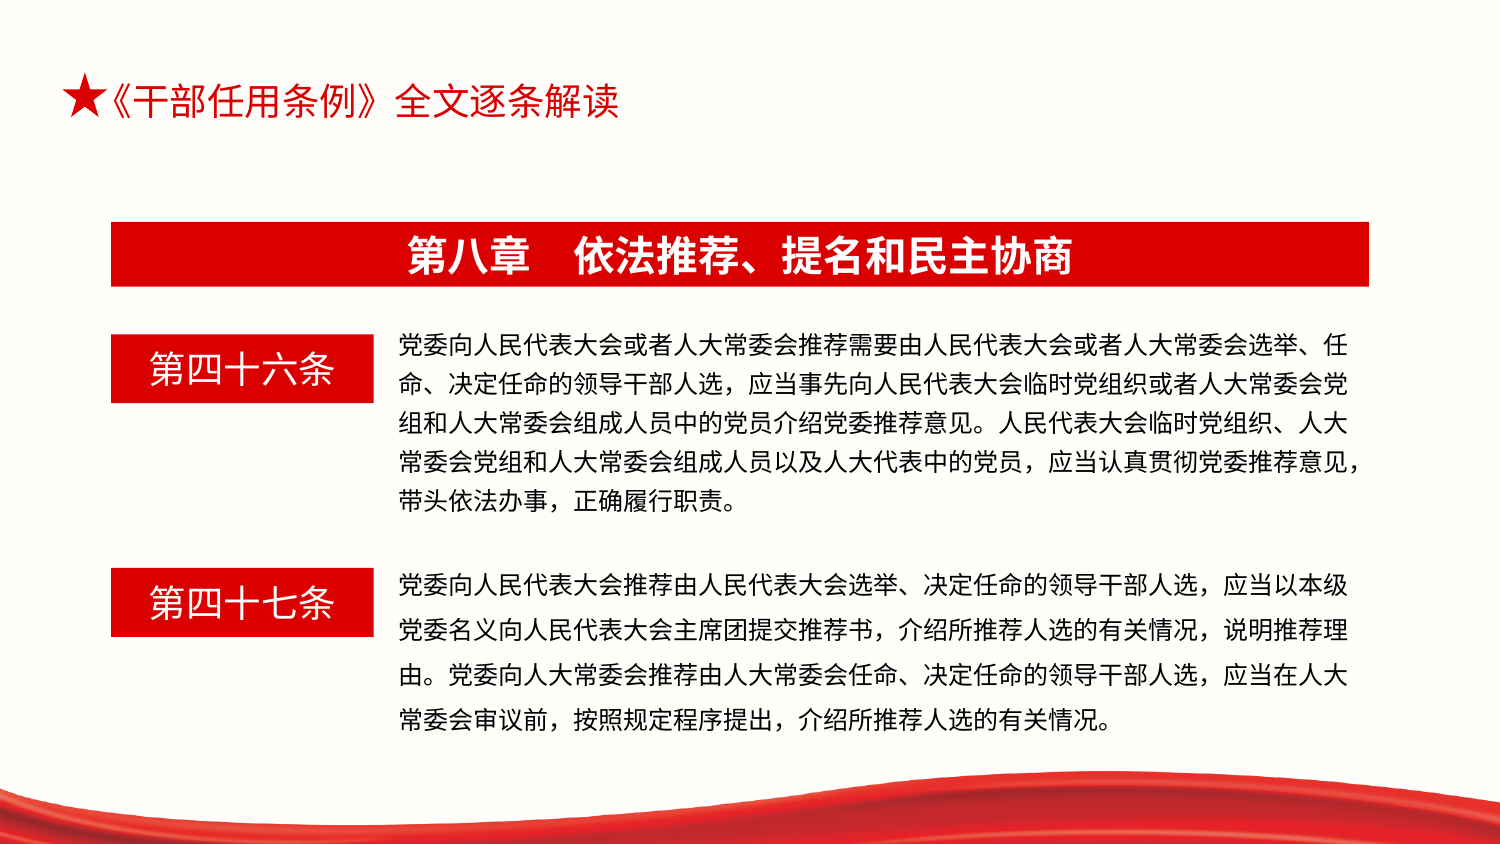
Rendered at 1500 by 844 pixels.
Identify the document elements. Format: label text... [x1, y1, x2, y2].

text_box 党委向人民代表大会推荐由人民代表大会选举、决定任命的领导干部人选，应当以本级党委名义向人民代表大会主席团提交推荐书，介绍所推荐人选的有关情况，说明推荐理由。党委向人大常委会推荐由人大常委会任命、决定任命的领导干部人选，应当在人大常委会审议前，按照规定程序提出，介绍所推荐人选的有关情况。 [383, 547, 1378, 787]
text_box 第四十六条 [111, 334, 374, 404]
picture [0, 771, 1500, 844]
text_box 第四十七条 [111, 567, 374, 637]
text_box 党委向人民代表大会或者人大常委会推荐需要由人民代表大会或者人大常委会选举、任命、决定任命的领导干部人选，应当事先向人民代表大会临时党组织或者人大常委会党组和人大常委会组成人员中的党员介绍党委推荐意见。人民代表大会临时党组织、人大常委会党组和人大常委会组成人员以及人大代表中的党员，应当认真贯彻党委推荐意见，带头依法办事，正确履行职责。 [383, 313, 1378, 523]
text_box 第八章 依法推荐、提名和民主协商 [111, 221, 1369, 287]
